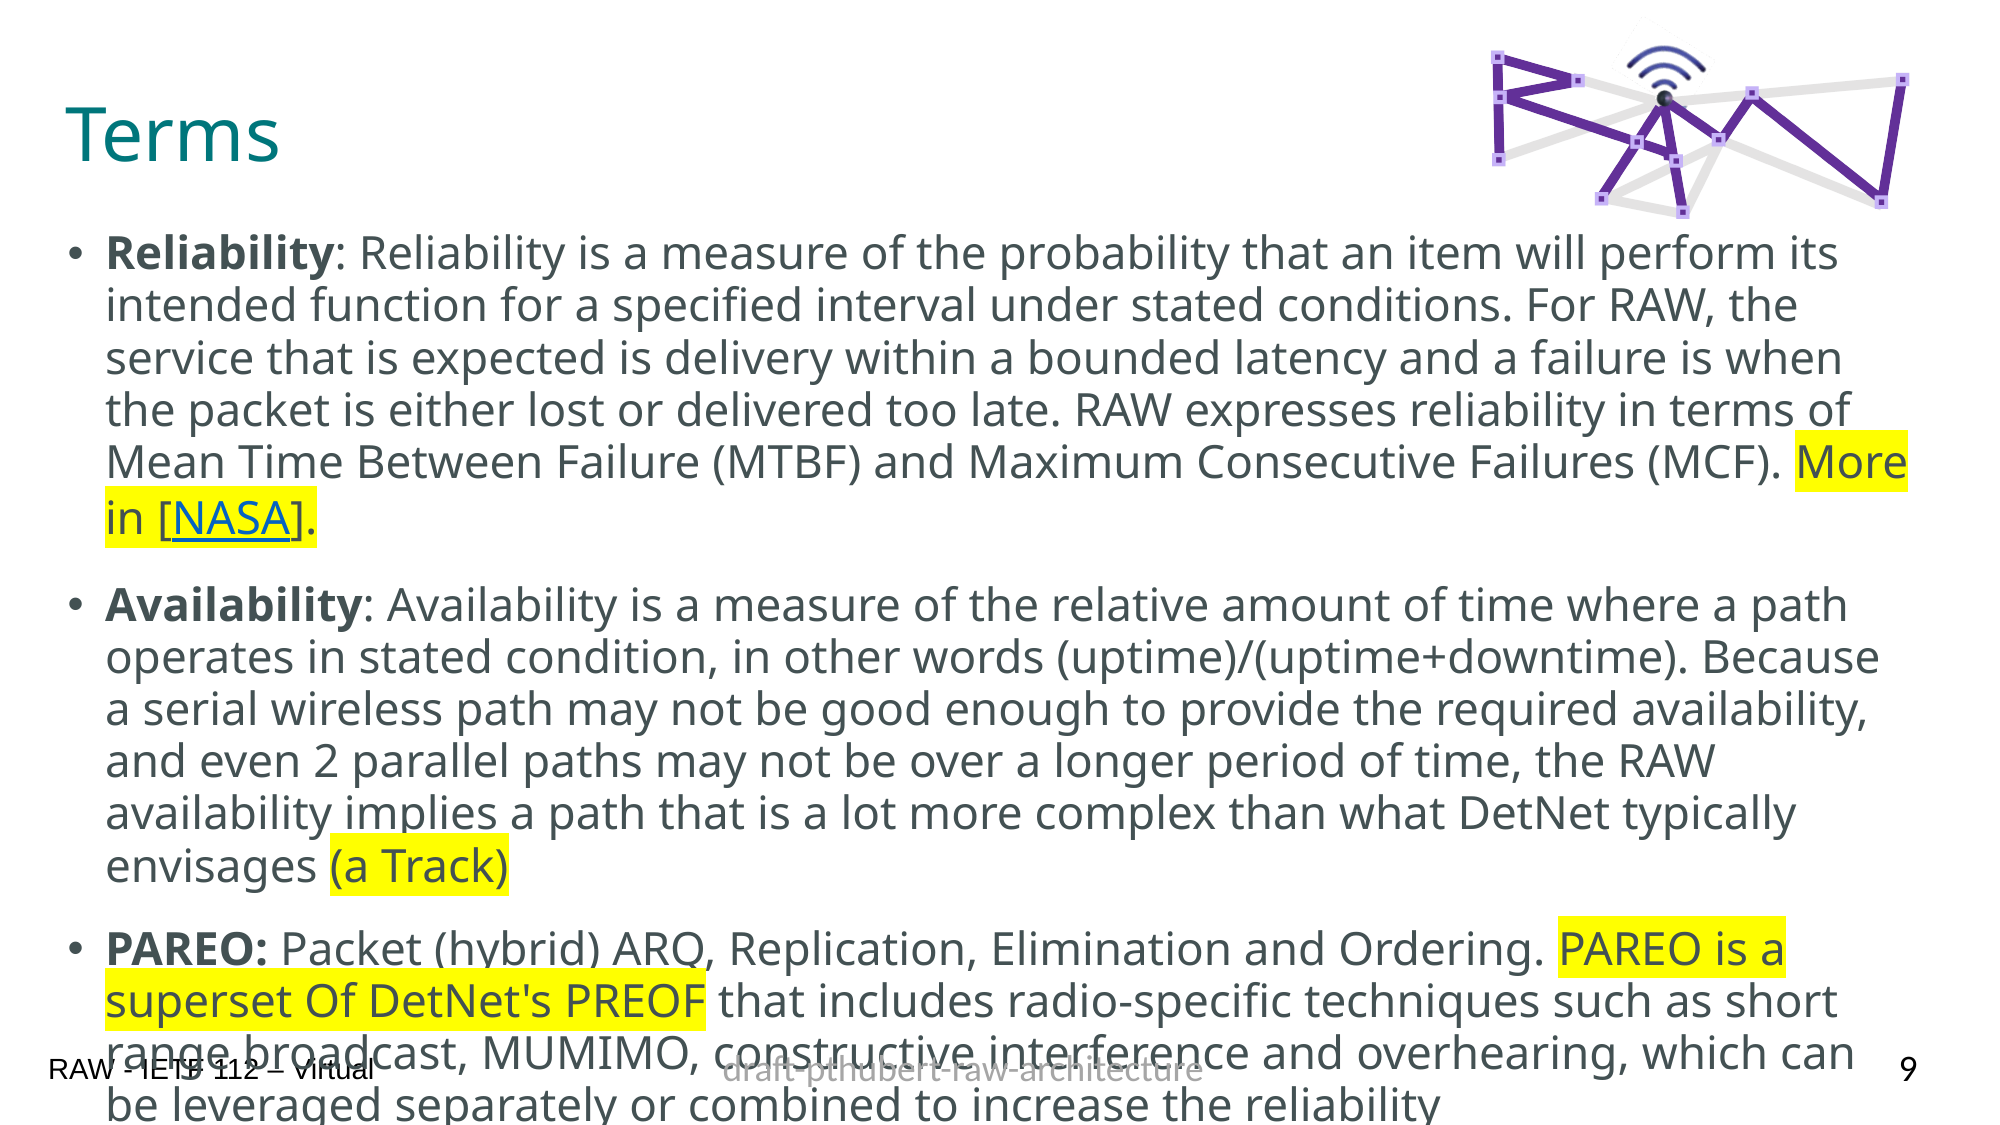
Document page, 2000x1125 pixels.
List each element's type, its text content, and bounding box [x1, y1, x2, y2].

picture [1464, 0, 1956, 239]
text_box draft-pthubert-raw-architecture [707, 1036, 1708, 1097]
list Reliability: Reliability is a measure of the probability that an item will perform its intended function for a specified interval under stated conditions. For RAW, the service that is expected is delivery within a bounded latency and a failure is when the packet is either lost or delivered too late. RAW expresses reliability in terms of Mean Time Between Failure (MTBF) and Maximum Consecutive Failures (MCF). More in [NASA]. Availability: Availability is a measure of the relative amount of time where a path operates in stated condition, in other words (uptime)/(uptime+downtime). Because a serial wireless path may not be good enough to provide the required availability, and even 2 parallel paths may not be over a longer period of time, the RAW availability implies a path that is a lot more complex than what DetNet typically envisages (a Track) PAREO: Packet (hybrid) ARQ, Replication, Elimination and Ordering. PAREO is a superset Of DetNet's PREOF that includes radio-specific techniques such as short range broadcast, MUMIMO, constructive interference and overhearing, which can be leveraged separately or combined to increase the reliability [52, 220, 1927, 1035]
slide_number 9 [1708, 1036, 1933, 1097]
title Terms [50, 70, 1927, 209]
